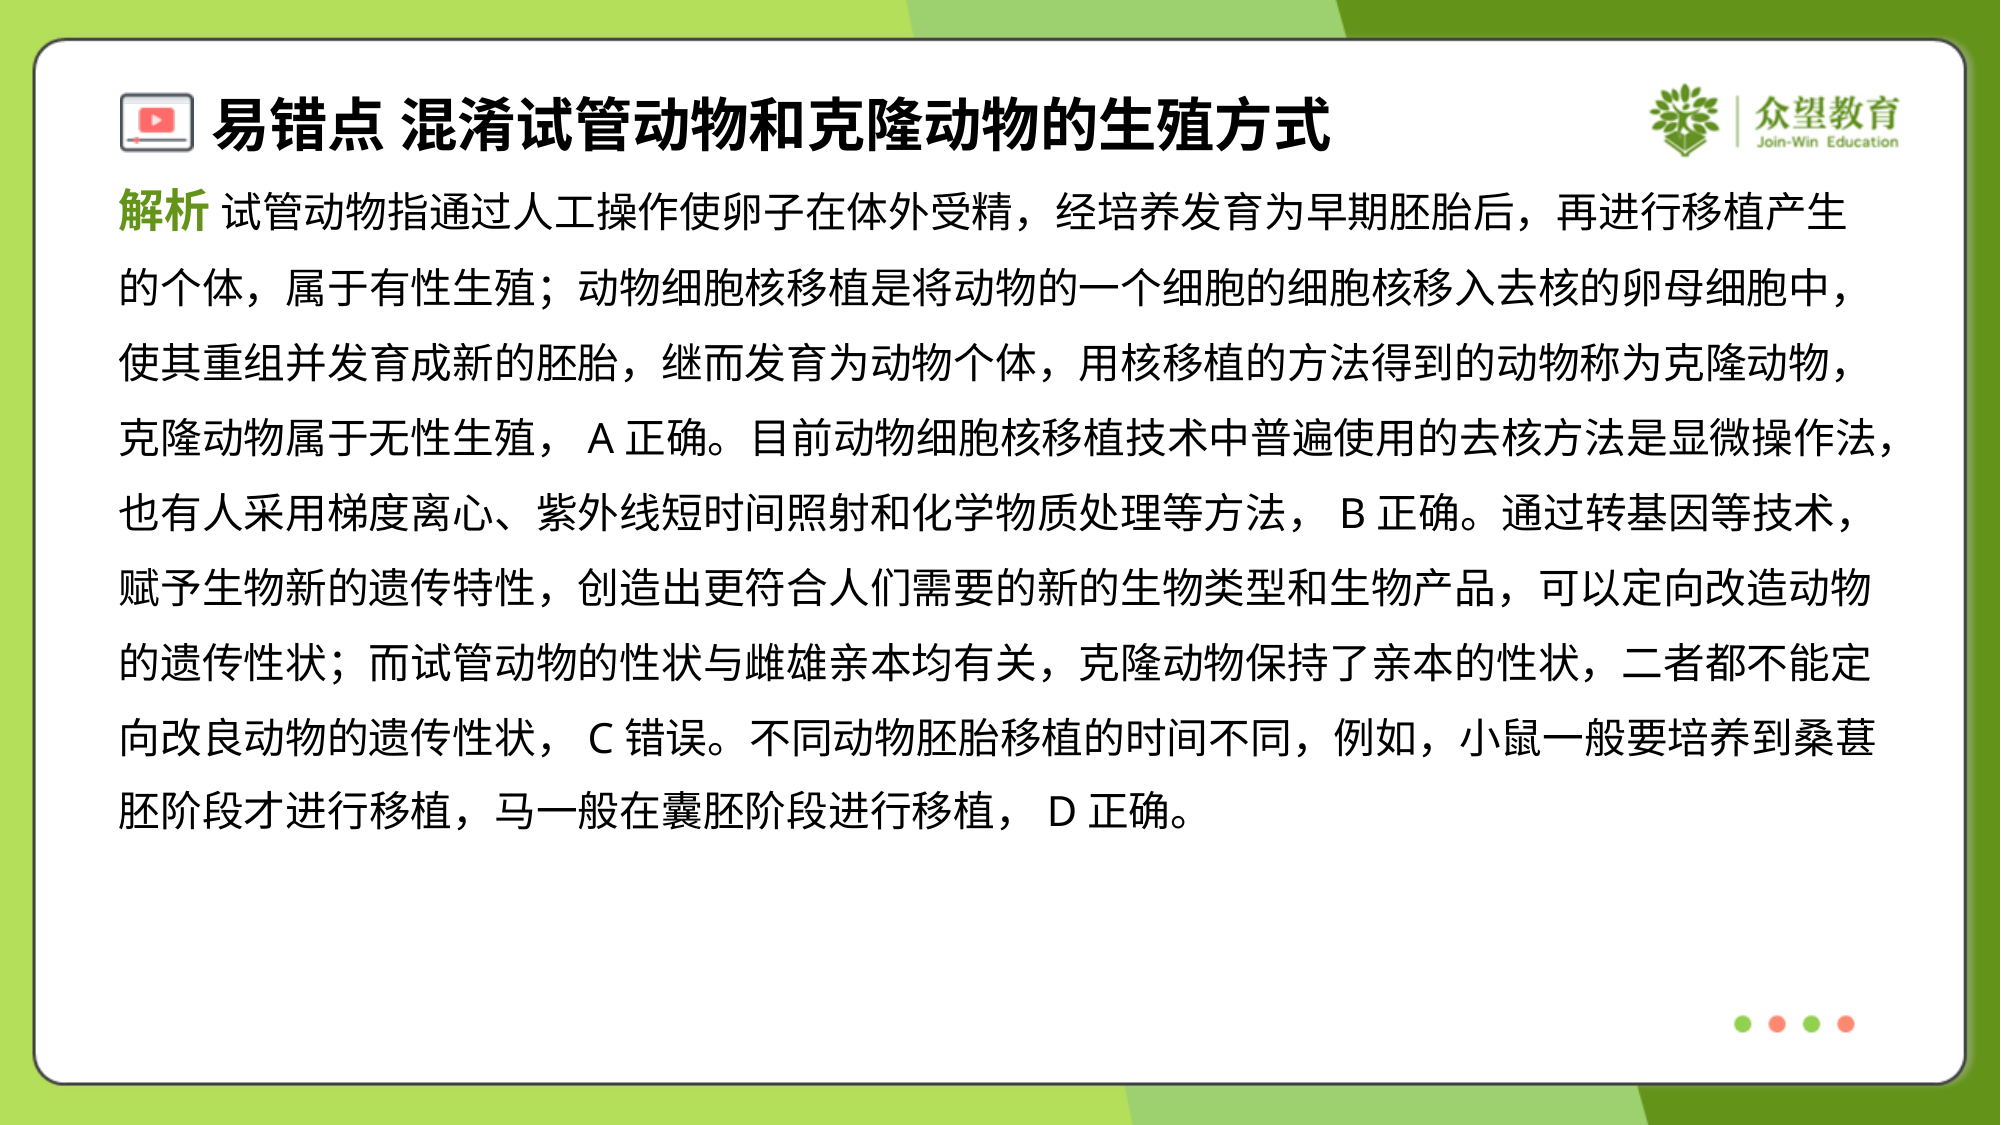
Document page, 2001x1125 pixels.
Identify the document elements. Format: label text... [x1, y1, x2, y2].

picture [0, 0, 2000, 1125]
text_box 解析 试管动物指通过人工操作使卵子在体外受精，经培养发育为早期胚胎后，再进行移植产生 的个体，属于有性生殖；动物细胞核移植是将动物的一个细胞的细胞核移入去核的卵母细胞中， 使其重组并发育成新的胚胎，继而发育为动物个体，用核移植的方法得到的动物称为克隆动物， 克隆动物属于无性生殖，A正确。目前动物细胞核移植技术中普遍使用的去核方法是显微操作法， 也有人采用梯度离心、紫外线短时间照射和化学物质处理等方法，B正确。通过转基因等技术， 赋予生物新的遗传特性，创造出更符合人们需要的新的生物类型和生物产品，可以定向改造动物 的遗传性状；而试管动物的性状与雌雄亲本均有关，克隆动物保持了亲本的性状，二者都不能定 向改良动物的遗传性状，C错误。不同动物胚胎移植的时间不同，例如，小鼠一般要培养到桑葚 胚阶段才进行移植，马一般在囊胚阶段进行移植，D正确。 [118, 159, 1883, 827]
